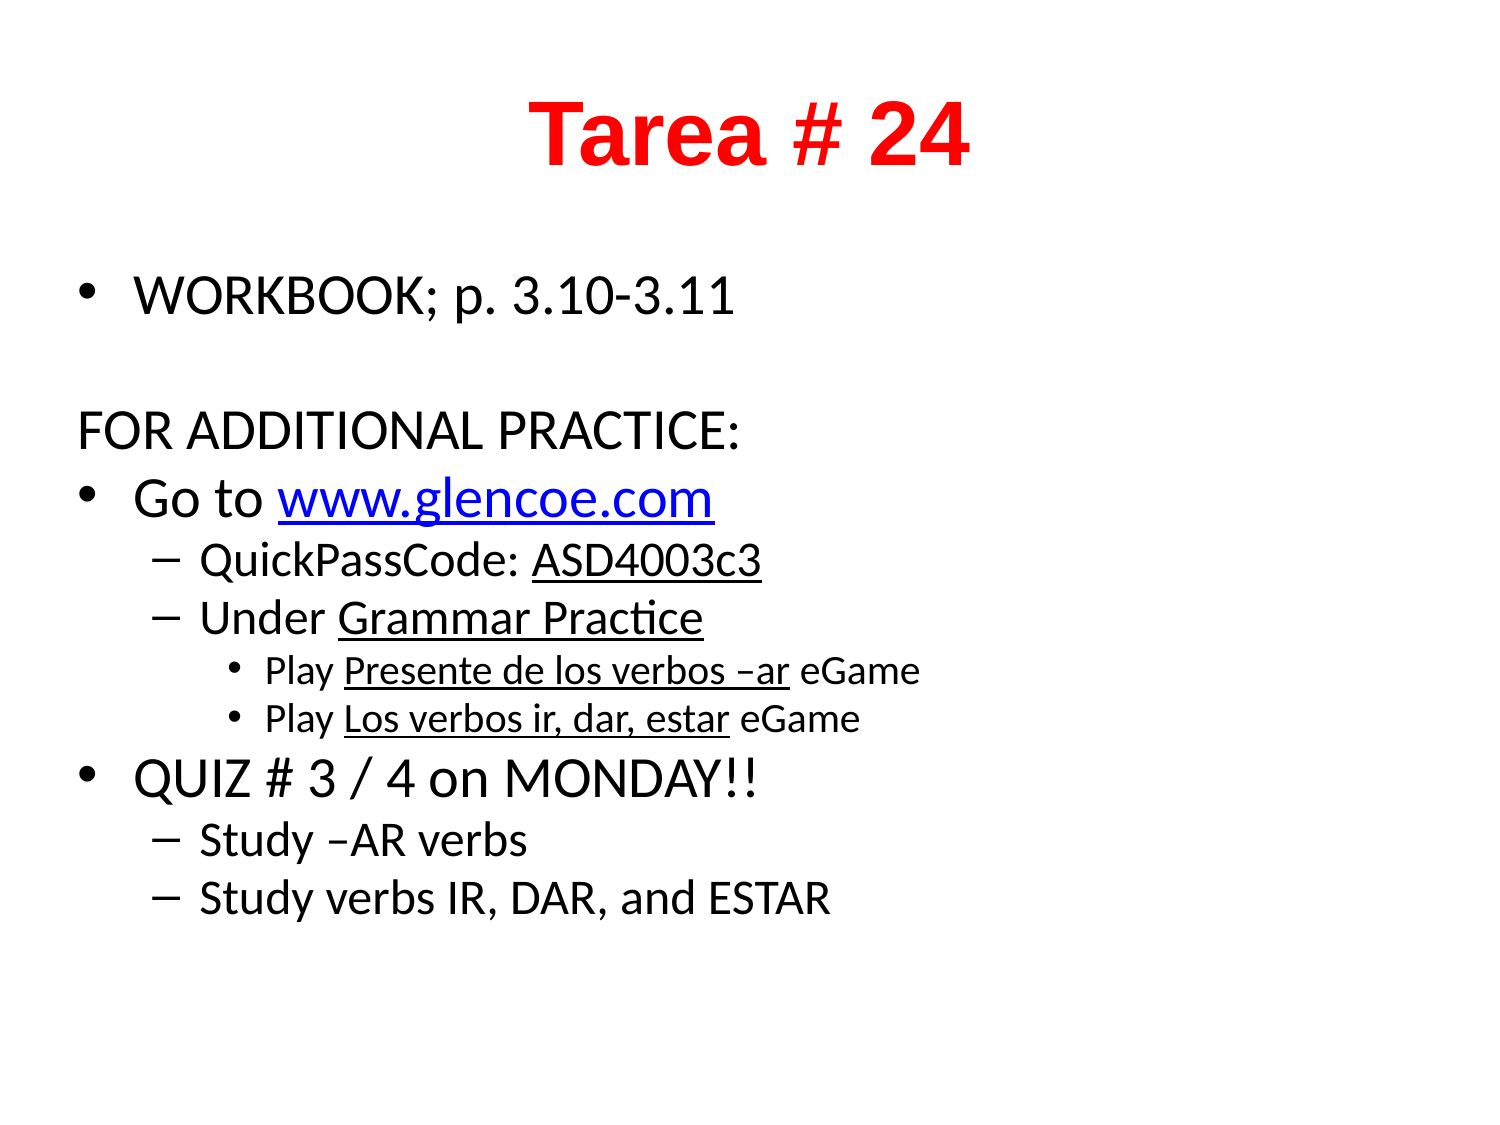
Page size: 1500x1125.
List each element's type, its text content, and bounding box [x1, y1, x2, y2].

list WORKBOOK; p. 3.10-3.11 FOR ADDITIONAL PRACTICE: Go to www.glencoe.com QuickPassCode: ASD4003c3 Under Grammar Practice Play Presente de los verbos –ar eGame Play Los verbos ir, dar, estar eGame QUIZ # 3 / 4 on MONDAY!! Study –AR verbs Study verbs IR, DAR, and ESTAR [62, 112, 1425, 1075]
text_box Tarea # 24 [74, 62, 1425, 196]
